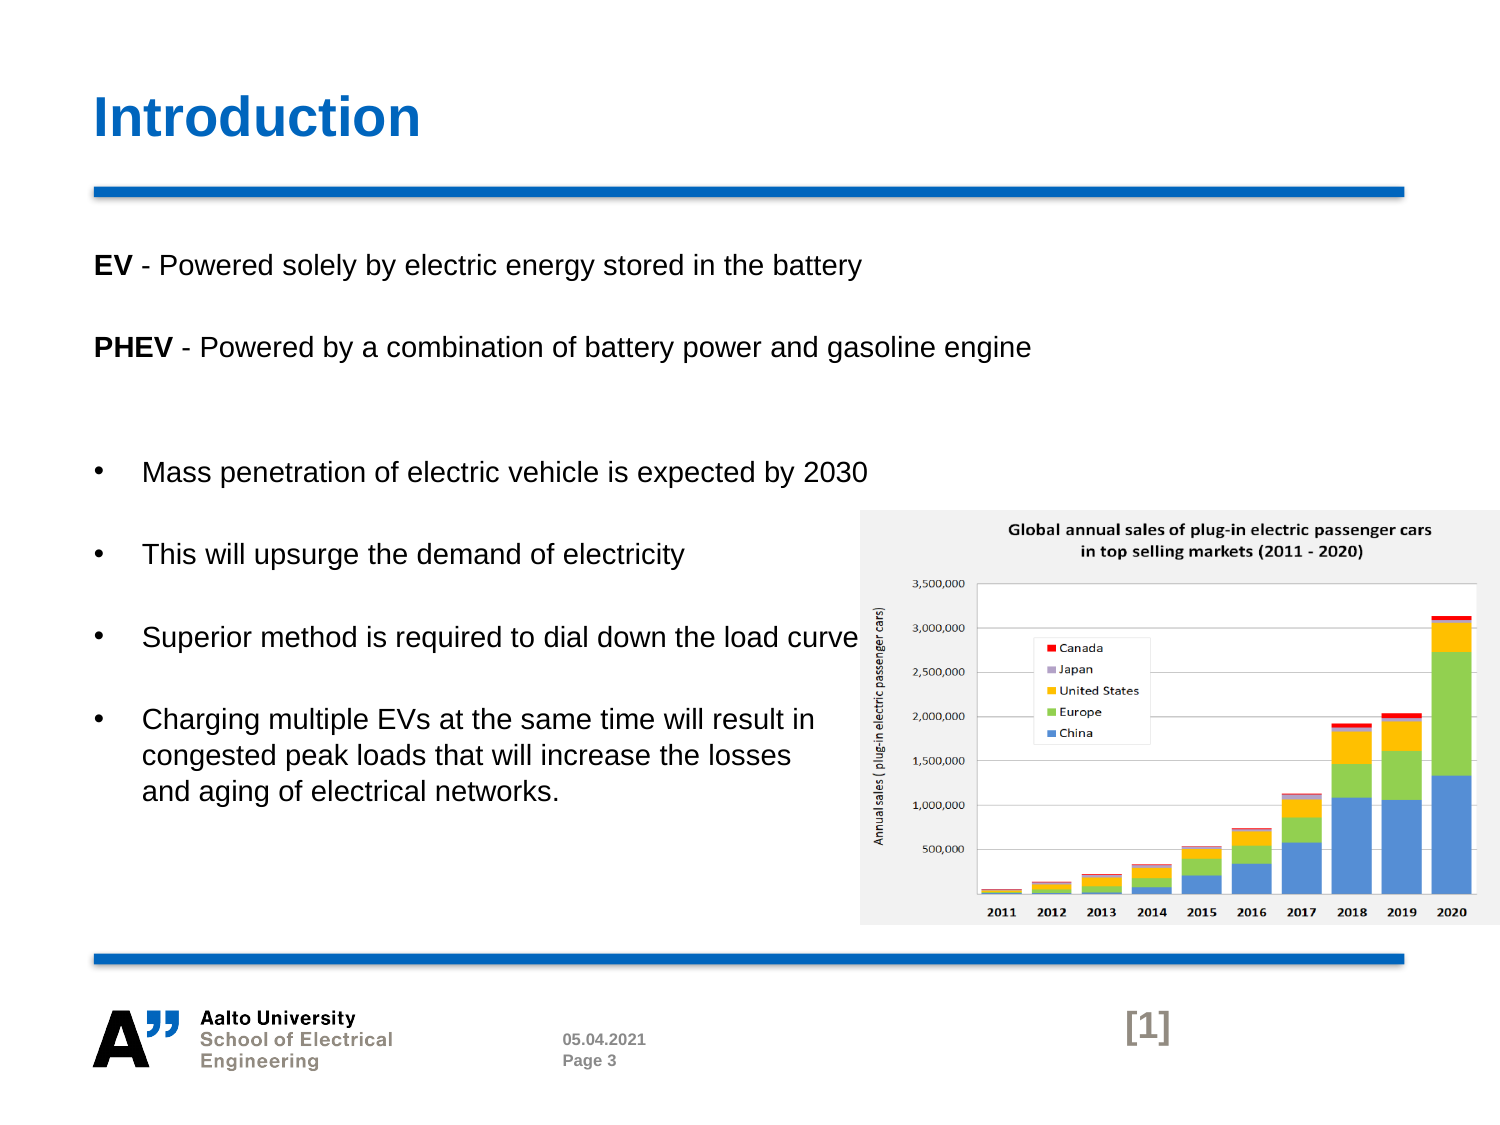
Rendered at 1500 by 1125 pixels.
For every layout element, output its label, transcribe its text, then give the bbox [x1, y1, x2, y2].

title Introduction [93, 80, 1369, 228]
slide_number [562, 1029, 816, 1050]
list [1] [1125, 1029, 1405, 1092]
slide_number Page 3 [562, 1050, 816, 1071]
picture [35, 953, 449, 1125]
picture [859, 509, 1500, 925]
list EV - Powered solely by electric energy stored in the battery PHEV - Powered by a combination of battery power and gasoline engine Mass penetration of electric vehicle is expected by 2030 This will upsurge the demand of electricity Superior method is required to dial down the load curve Charging multiple EVs at the same time will result in congested peak loads that will increase the losses and aging of electrical networks. [93, 245, 1405, 925]
